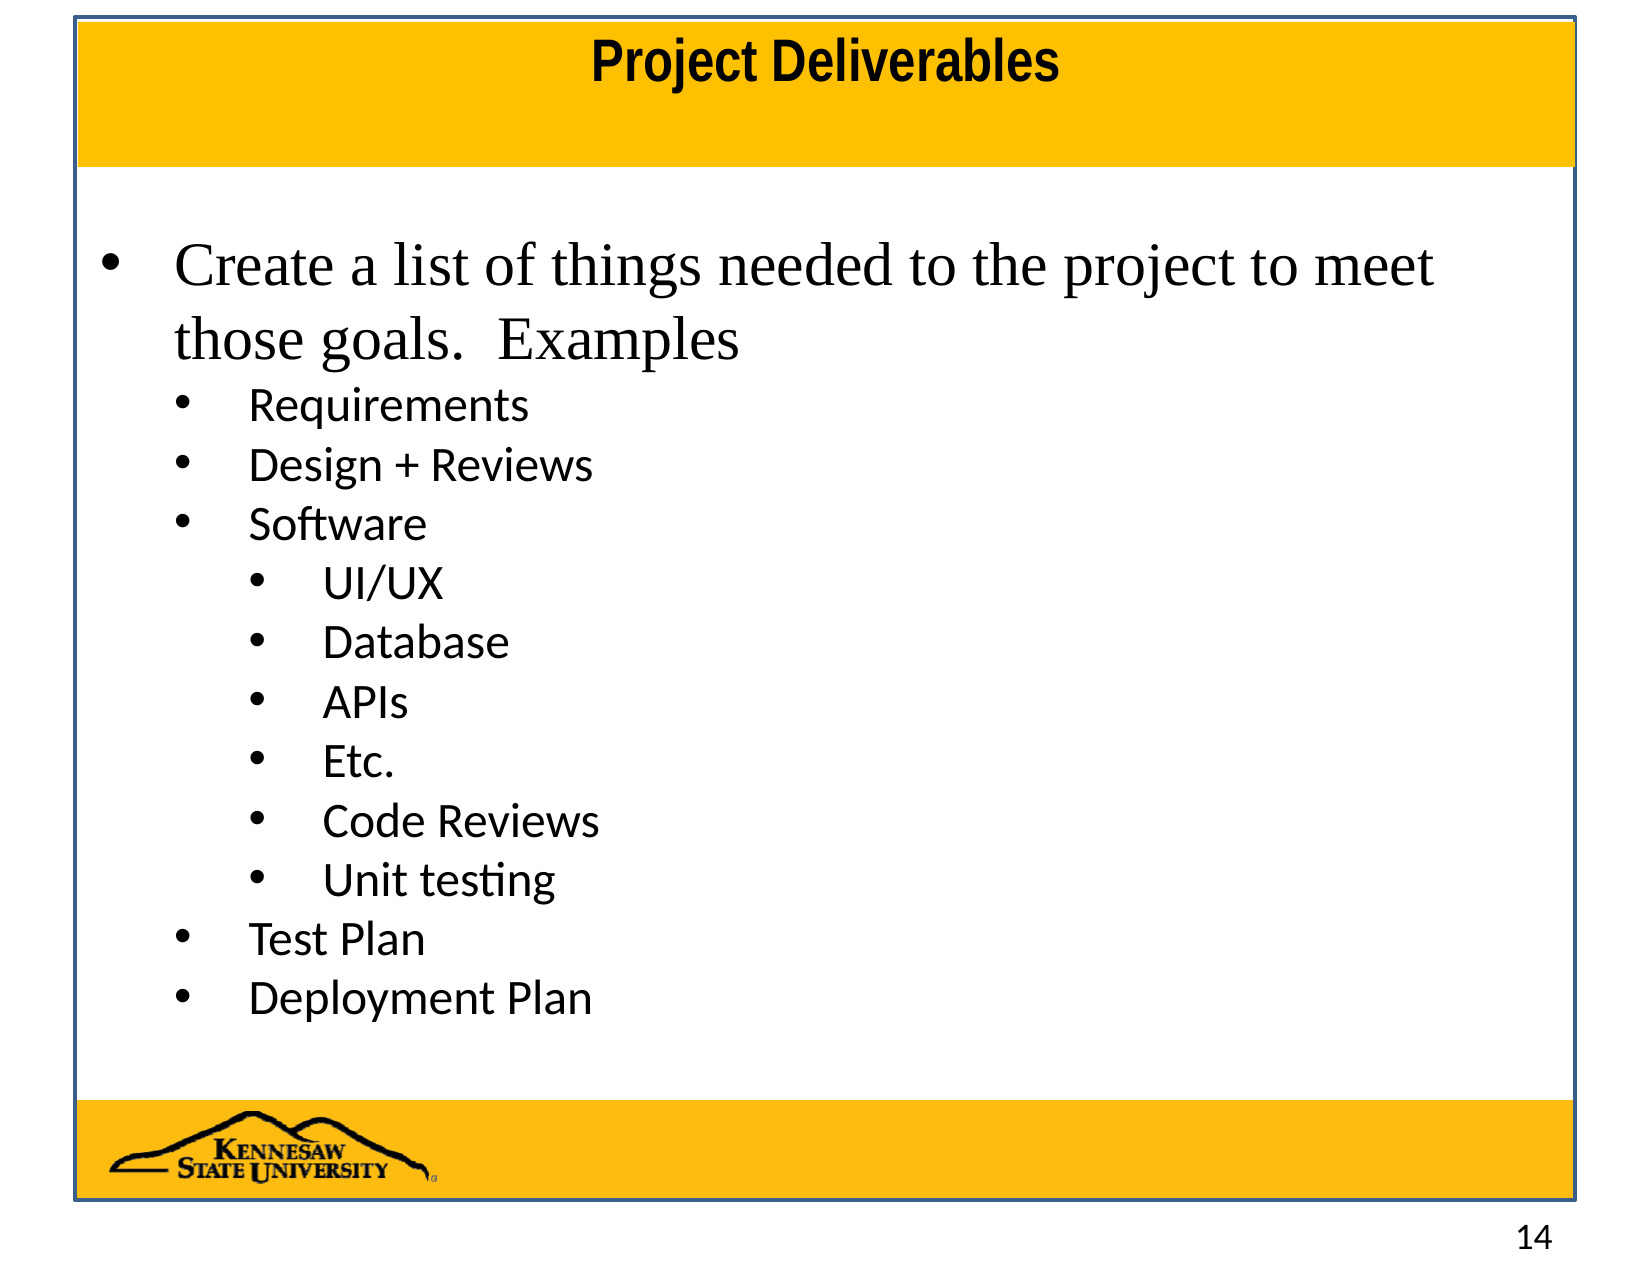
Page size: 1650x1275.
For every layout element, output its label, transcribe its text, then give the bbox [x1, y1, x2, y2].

picture [108, 1111, 437, 1184]
list Create a list of things needed to the project to meet those goals. Examples Requirements Design + Reviews Software UI/UX Database APIs Etc. Code Reviews Unit testing Test Plan Deployment Plan [99, 223, 1550, 1032]
title Project Deliverables [77, 21, 1575, 167]
